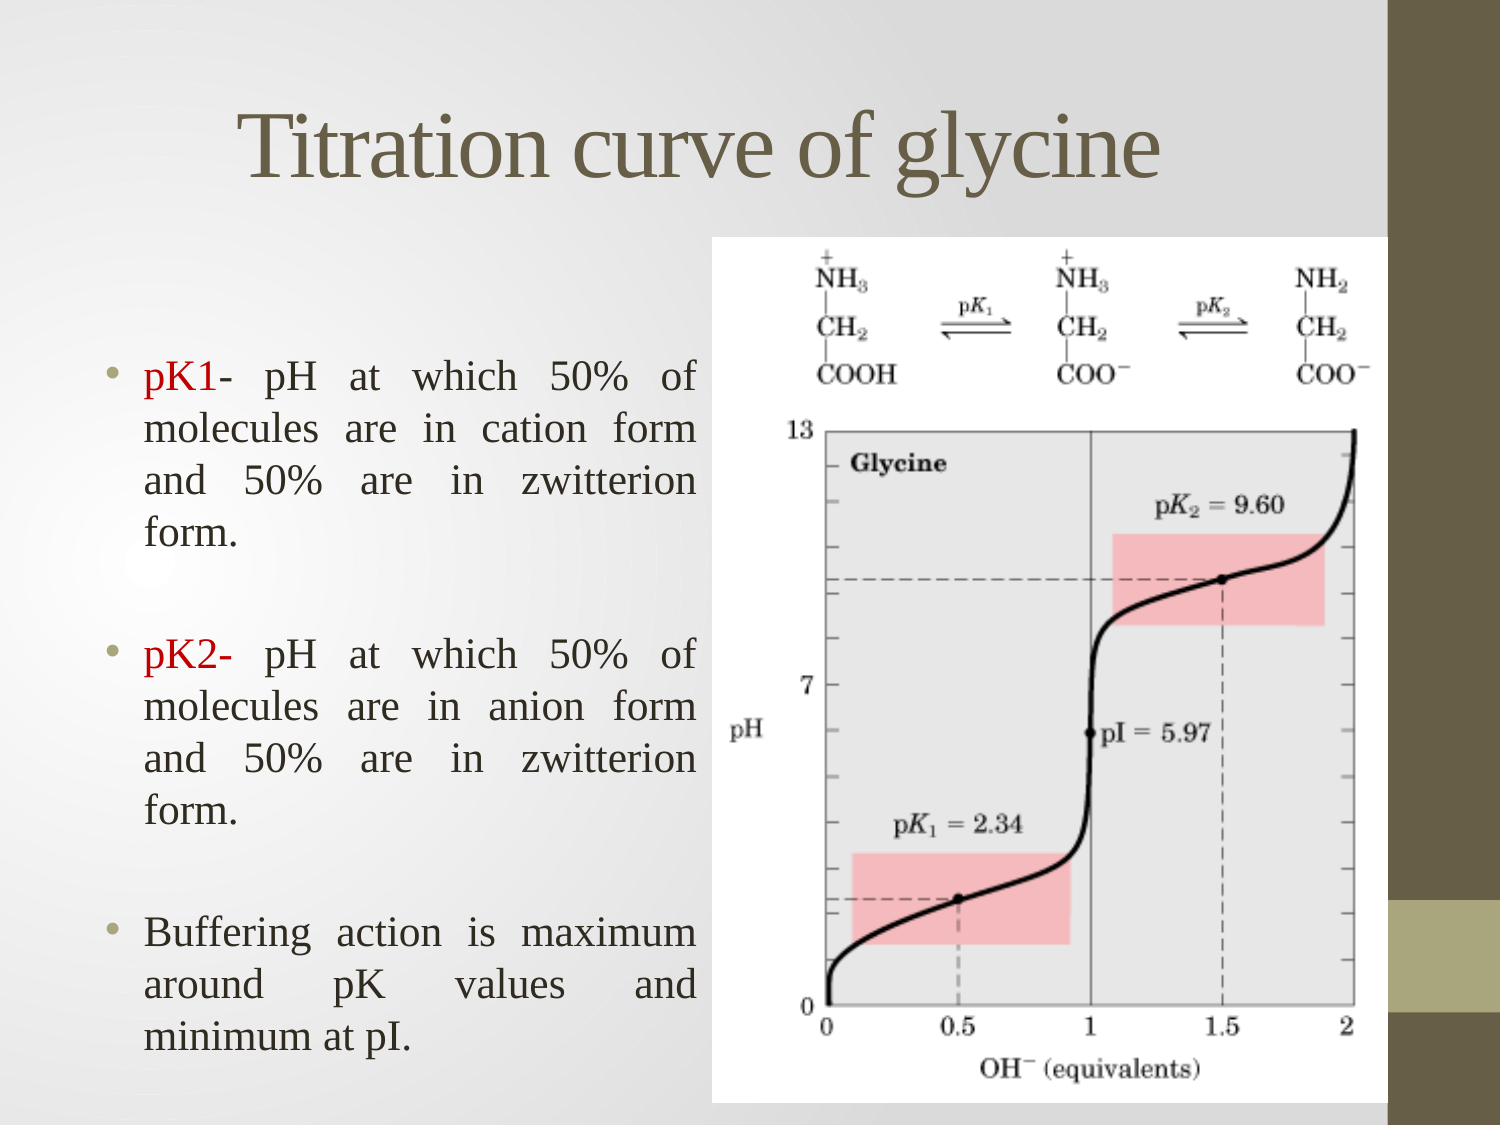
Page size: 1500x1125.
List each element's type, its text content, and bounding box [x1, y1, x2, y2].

list pK1- pH at which 50% of molecules are in cation form and 50% are in zwitterion form. pK2- pH at which 50% of molecules are in anion form and 50% are in zwitterion form. Buffering action is maximum around pK values and minimum at pI. [75, 339, 709, 1074]
title Titration curve of glycine [75, 45, 1325, 233]
picture [711, 236, 1388, 1103]
